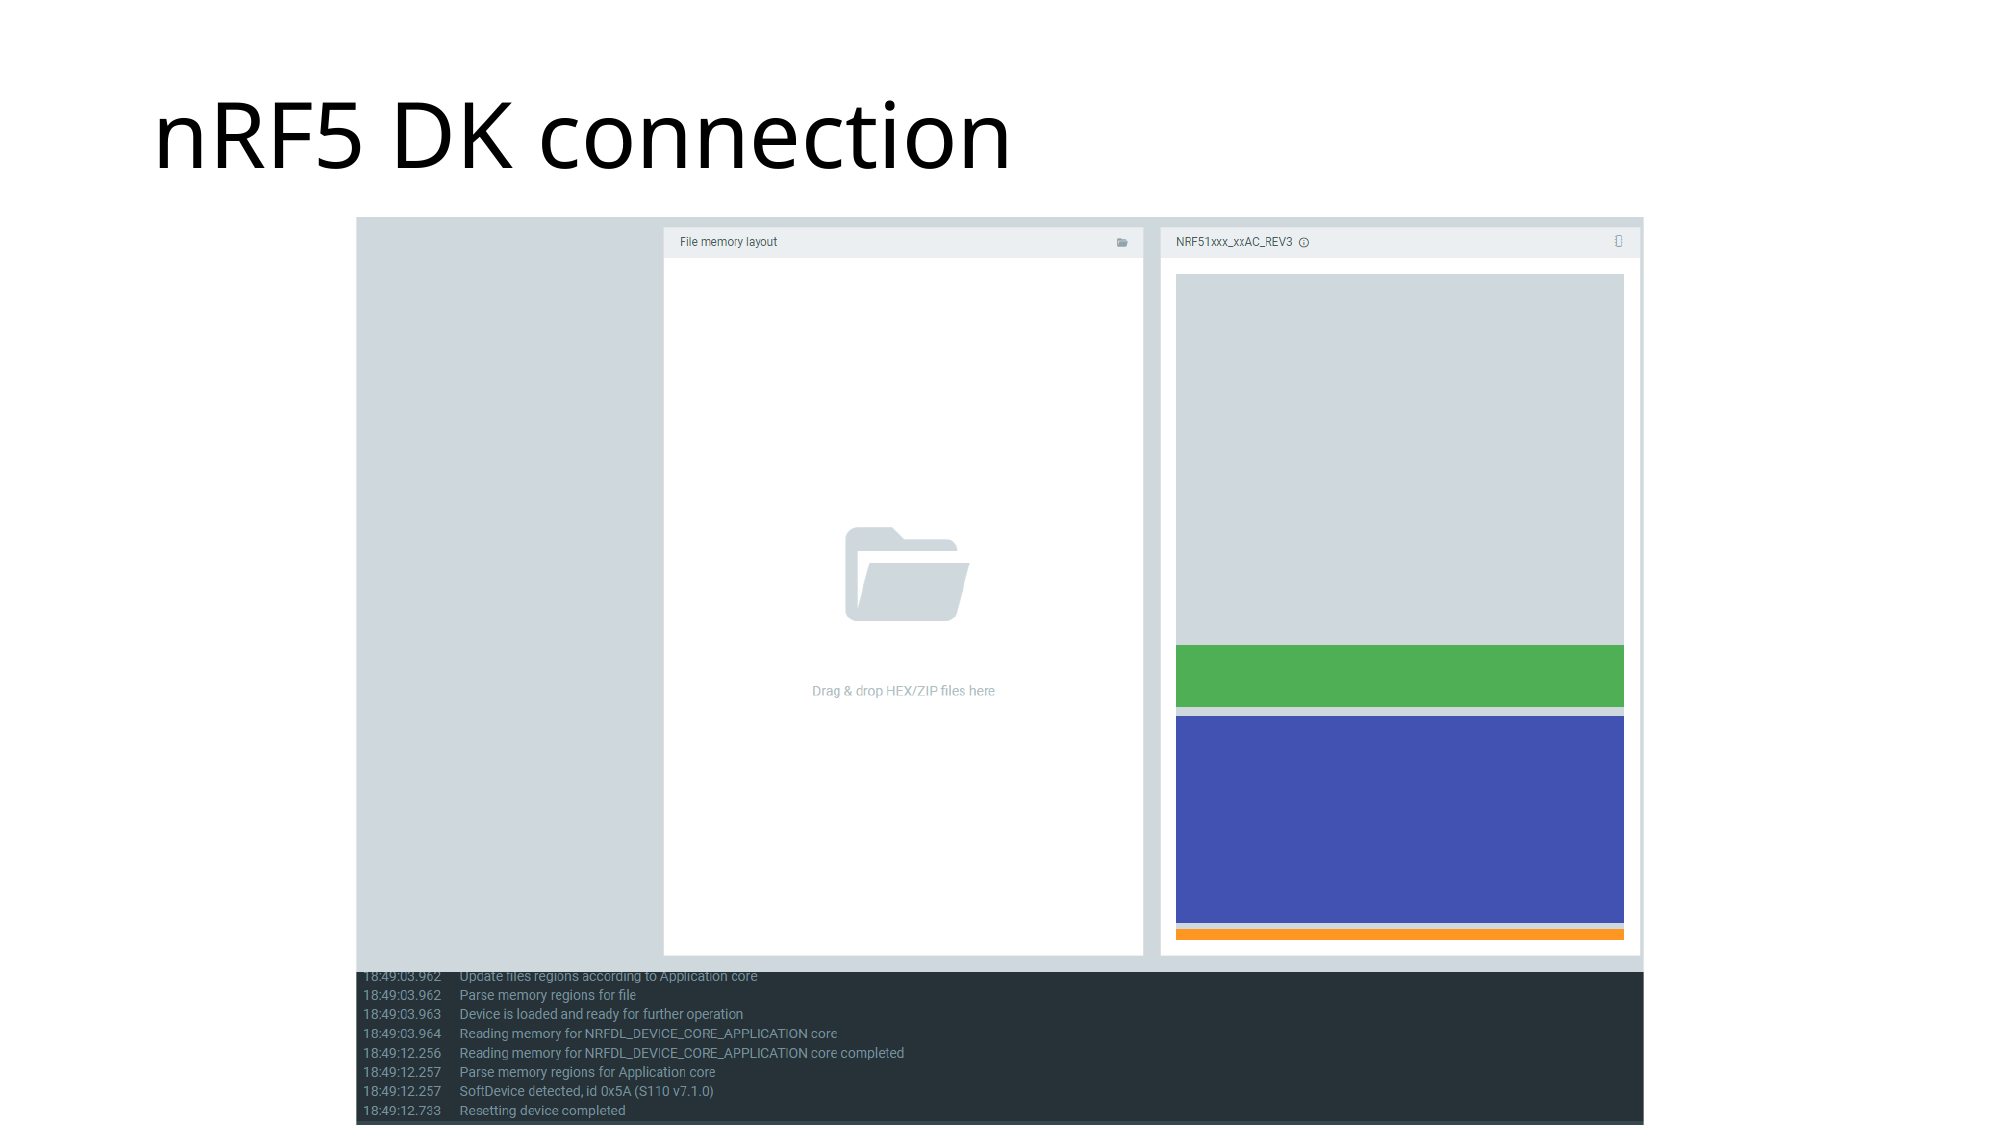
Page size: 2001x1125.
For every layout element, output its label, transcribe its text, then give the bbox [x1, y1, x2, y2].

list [356, 217, 1644, 1125]
title nRF5 DK connection [137, 59, 1863, 218]
